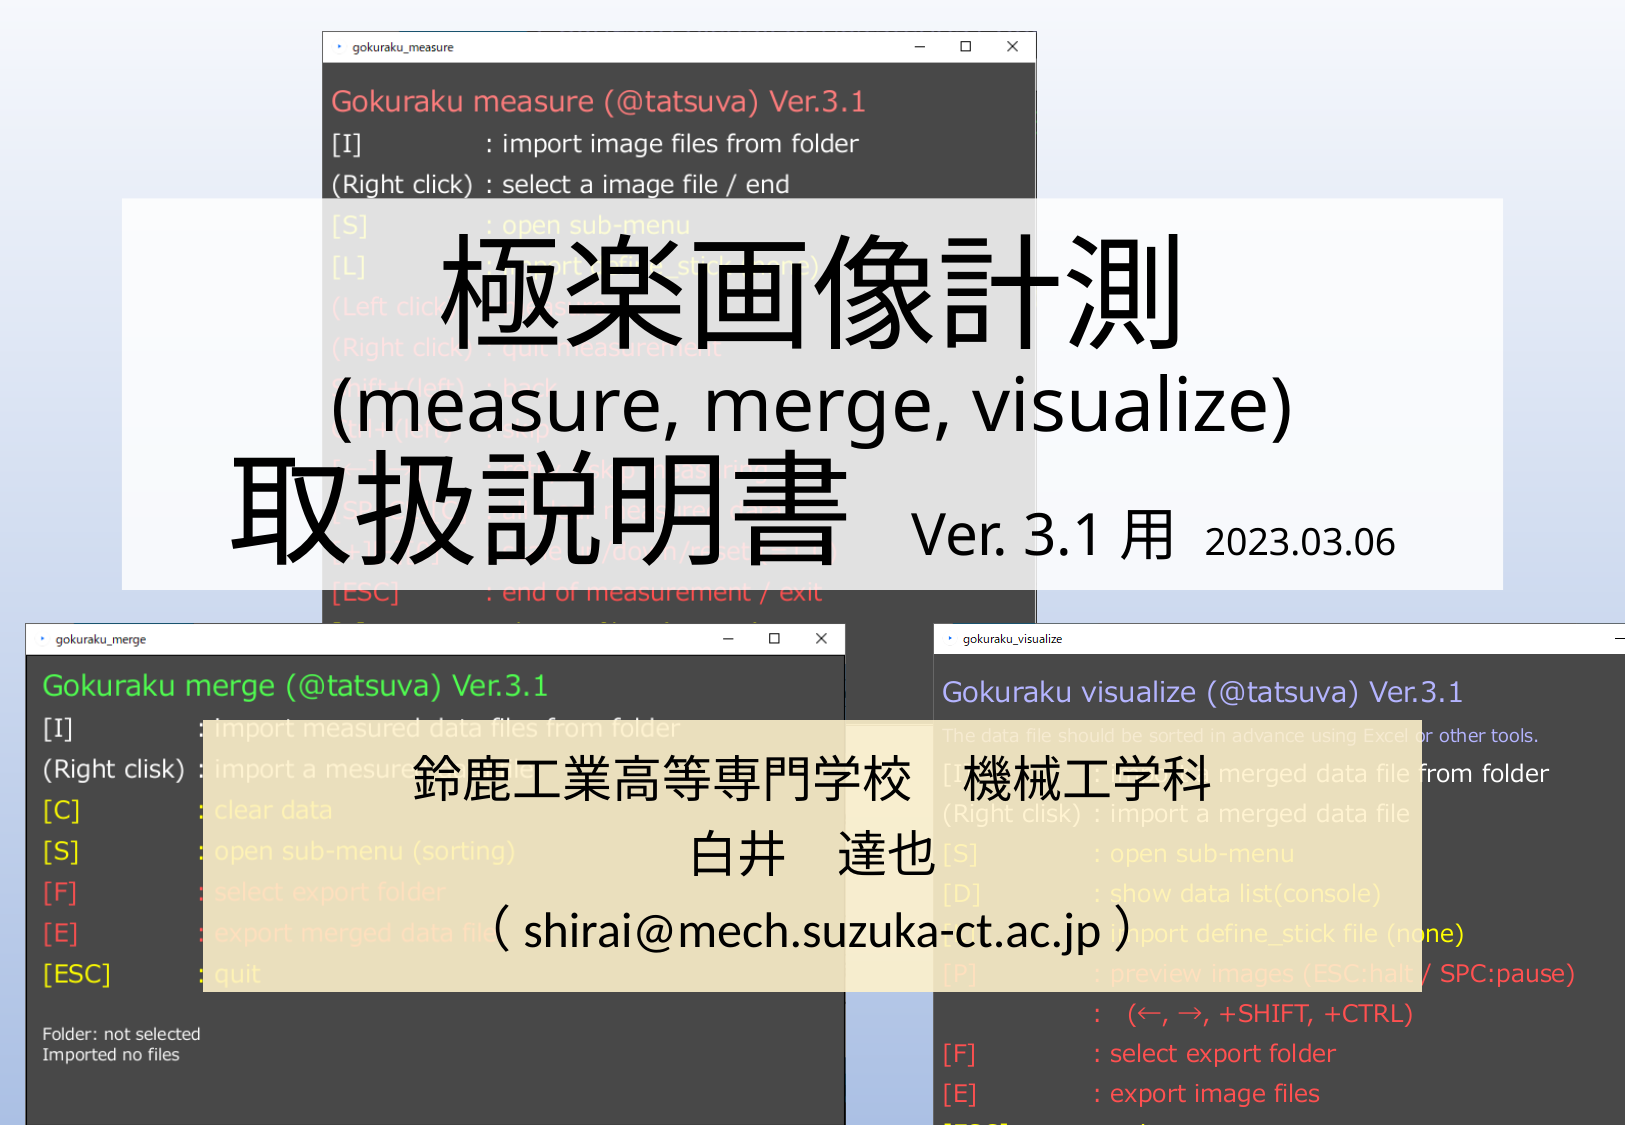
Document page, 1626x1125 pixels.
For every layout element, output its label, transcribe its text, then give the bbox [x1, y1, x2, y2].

title 極楽画像計測 (measure, merge, visualize) 取扱説明書 Ver. 3.1用 2023.03.06 [121, 198, 322, 590]
title 極楽画像計測 (measure, merge, visualize) 取扱説明書 Ver. 3.1用 2023.03.06 [1037, 198, 1504, 590]
subtitle 鈴鹿工業高等専門学校 機械工学科 白井 達也 （shirai@mech.suzuka-ct.ac.jp） [846, 726, 933, 992]
picture [25, 31, 1625, 1125]
